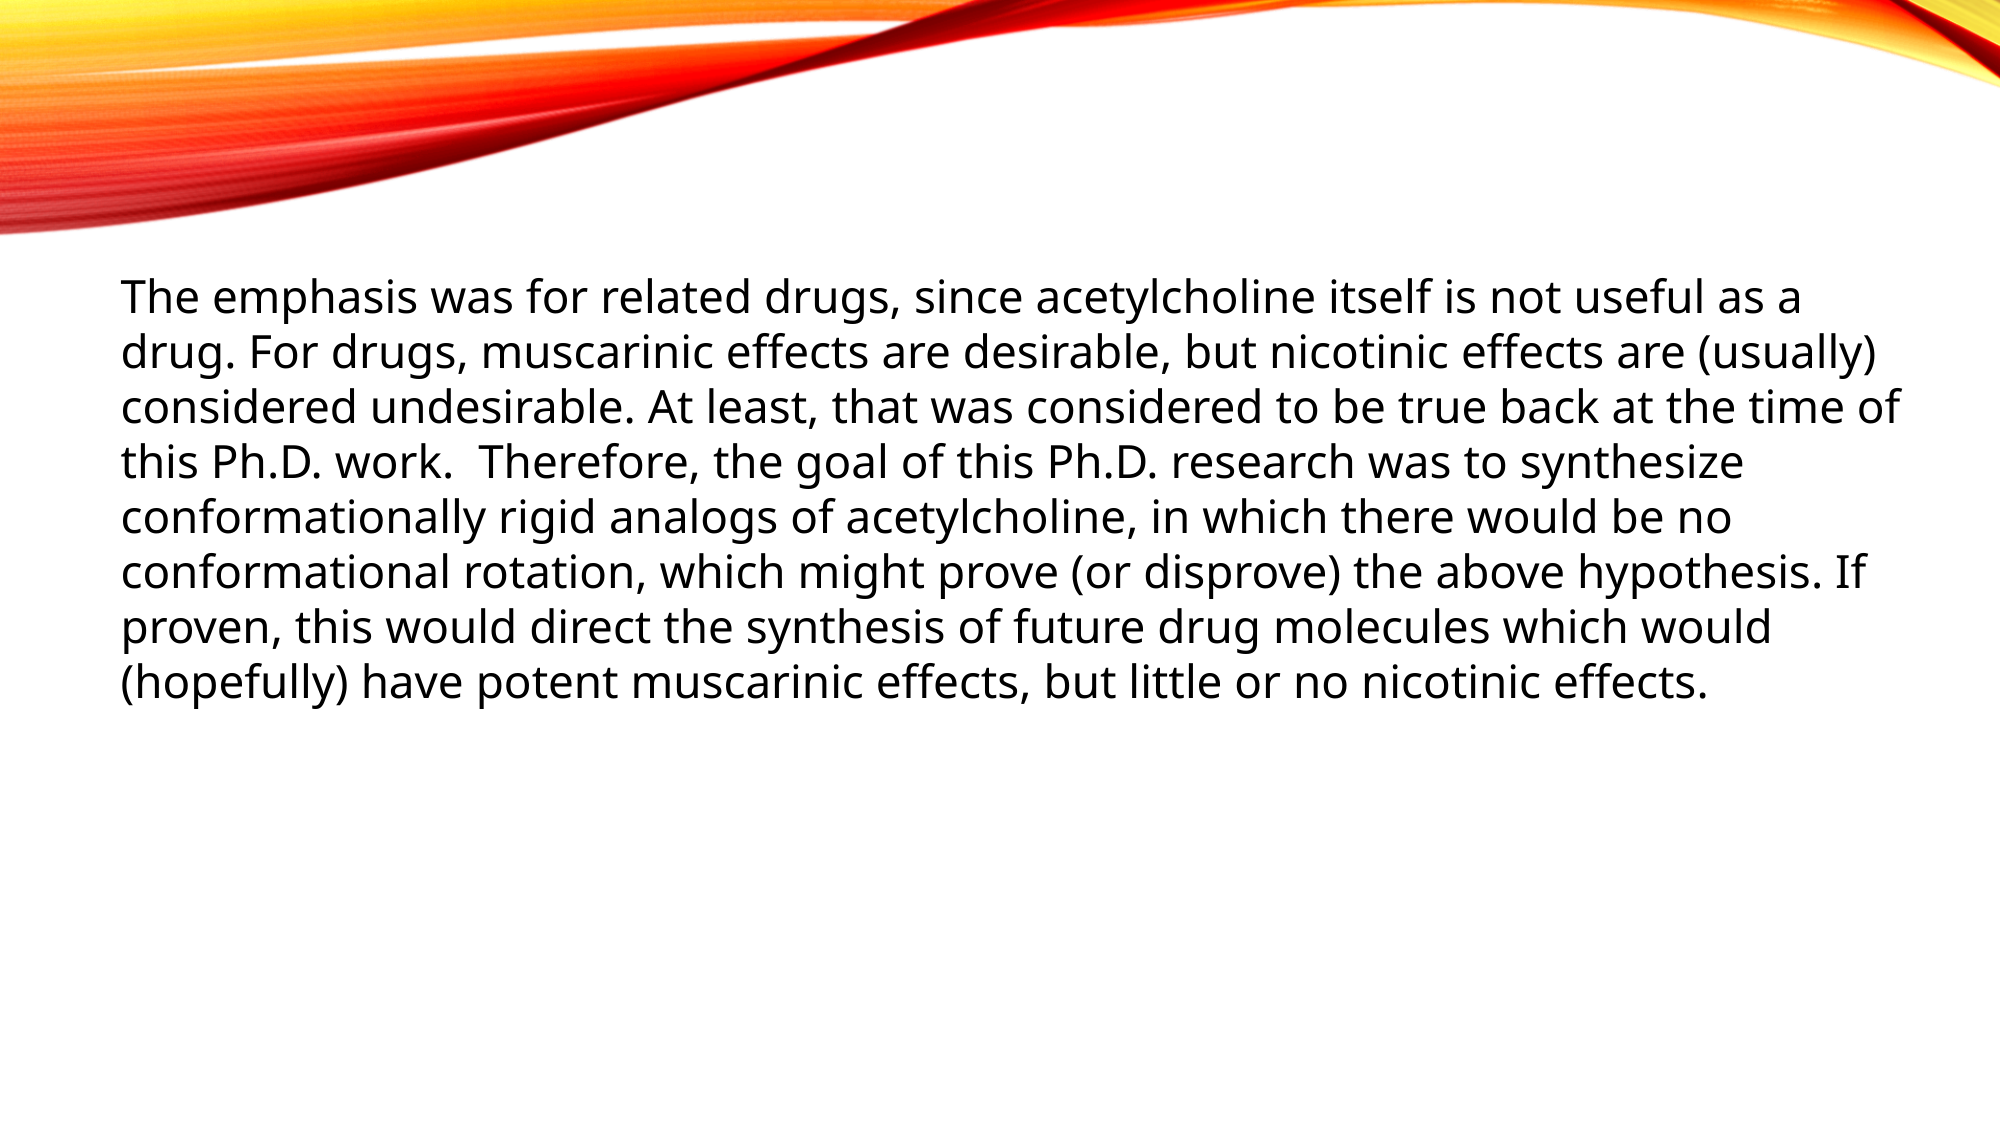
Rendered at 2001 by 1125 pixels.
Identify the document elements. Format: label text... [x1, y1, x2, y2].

picture [0, 0, 2000, 237]
text_box The emphasis was for related drugs, since acetylcholine itself is not useful as a drug. For drugs, muscarinic effects are desirable, but nicotinic effects are (usually) considered undesirable. At least, that was considered to be true back at the time of this Ph.D. work. Therefore, the goal of this Ph.D. research was to synthesize conformationally rigid analogs of acetylcholine, in which there would be no conformational rotation, which might prove (or disprove) the above hypothesis. If proven, this would direct the synthesis of future drug molecules which would (hopefully) have potent muscarinic effects, but little or no nicotinic effects. [105, 260, 1925, 715]
